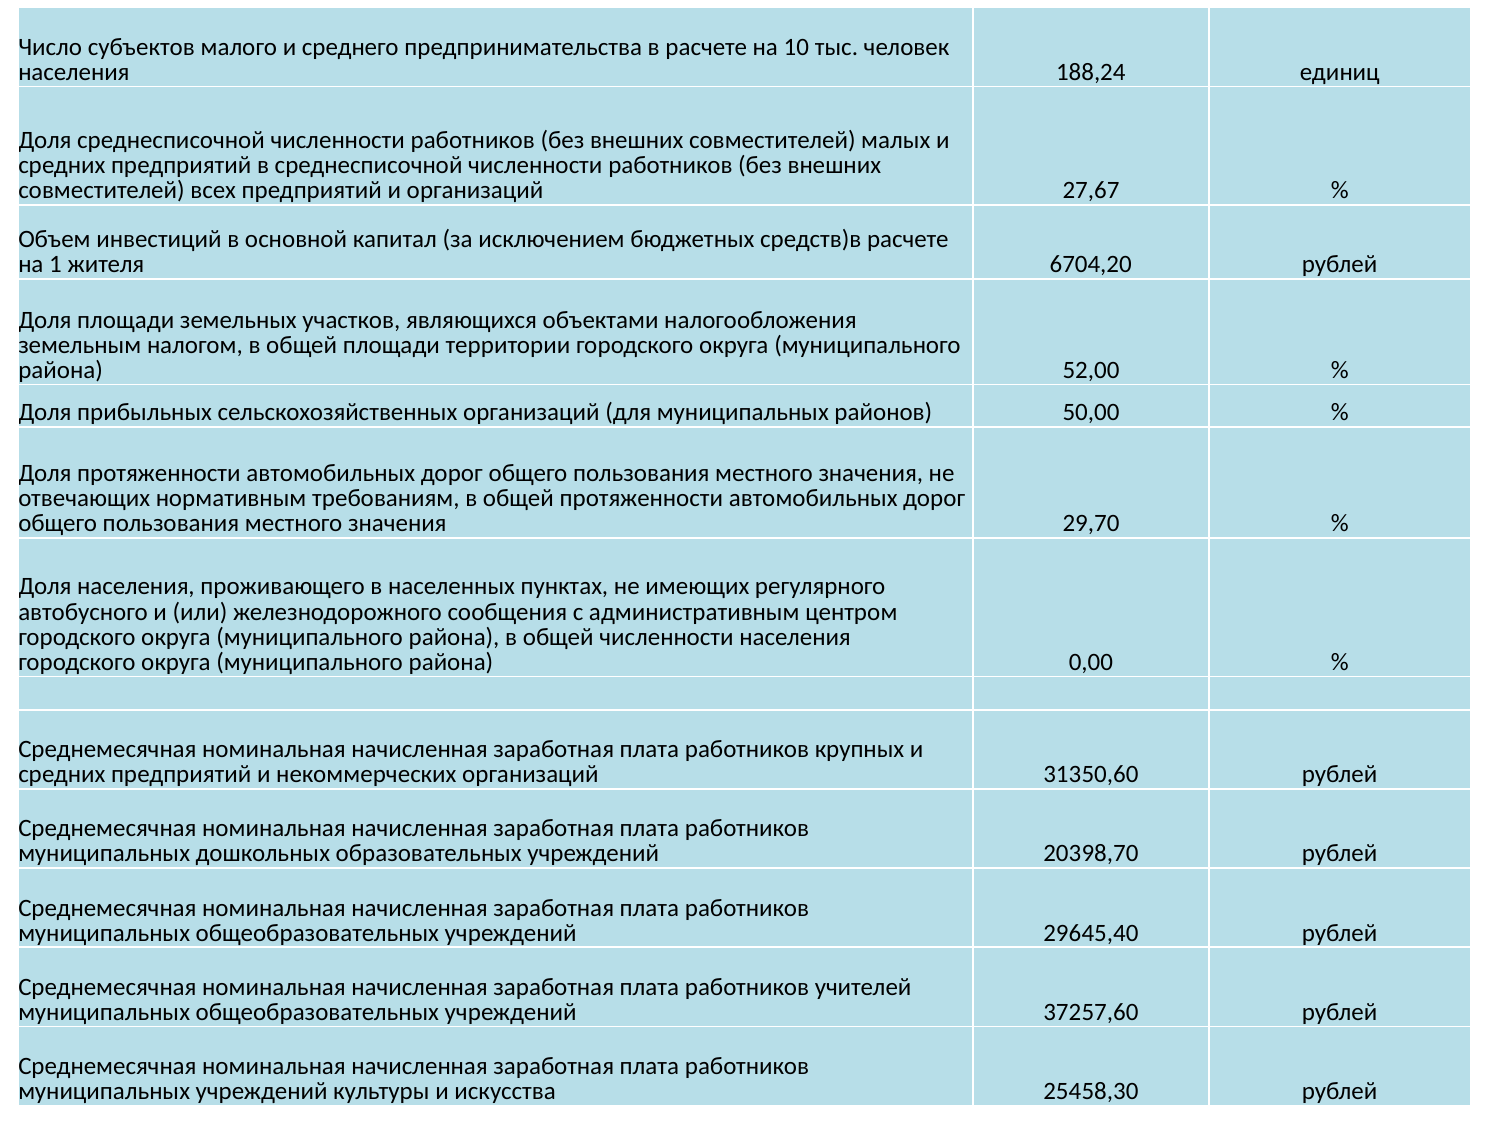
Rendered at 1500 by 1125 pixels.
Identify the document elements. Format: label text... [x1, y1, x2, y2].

table_cell Доля протяженности автомобильных дорог общего пользования местного значения, не отвечающих нормативным требованиям, в общей протяженности автомобильных дорог общего пользования местного значения [19, 428, 972, 537]
table_cell % [1210, 539, 1470, 676]
table_cell Доля населения, проживающего в населенных пунктах, не имеющих регулярного автобусного и (или) железнодорожного сообщения с административным центром городского округа (муниципального района), в общей численности населения городского округа (муниципального района) [19, 539, 972, 676]
table_cell рублей [1210, 790, 1470, 867]
table_cell % [1210, 87, 1470, 204]
table_cell Среднемесячная номинальная начисленная заработная плата работников муниципальных общеобразовательных учреждений [19, 869, 972, 946]
table_cell 20398,70 [974, 790, 1208, 867]
table_cell 37257,60 [974, 948, 1208, 1026]
table_cell 29,70 [974, 428, 1208, 537]
table_cell 52,00 [974, 280, 1208, 384]
table_cell Доля площади земельных участков, являющихся объектами налогообложения земельным налогом, в общей площади территории городского округа (муниципального района) [19, 280, 972, 384]
table_cell 0,00 [974, 539, 1208, 676]
table_cell рублей [1210, 711, 1470, 788]
table_cell Объем инвестиций в основной капитал (за исключением бюджетных средств)в расчете на 1 жителя [19, 206, 972, 278]
table_cell [1210, 677, 1470, 709]
table_cell Доля среднесписочной численности работников (без внешних совместителей) малых и средних предприятий в среднесписочной численности работников (без внешних совместителей) всех предприятий и организаций [19, 87, 972, 204]
table_cell Среднемесячная номинальная начисленная заработная плата работников крупных и средних предприятий и некоммерческих организаций [19, 711, 972, 788]
table_cell рублей [1210, 869, 1470, 946]
table_cell [974, 677, 1208, 709]
table_cell 27,67 [974, 87, 1208, 204]
table_cell 31350,60 [974, 711, 1208, 788]
table_cell рублей [1210, 1027, 1470, 1105]
table_cell % [1210, 385, 1470, 426]
table_cell 50,00 [974, 385, 1208, 426]
table_cell 6704,20 [974, 206, 1208, 278]
table_header единиц [1210, 8, 1470, 86]
table_header 188,24 [974, 8, 1208, 86]
table_cell % [1210, 428, 1470, 537]
table_cell рублей [1210, 948, 1470, 1026]
table_cell Среднемесячная номинальная начисленная заработная плата работников учителей муниципальных общеобразовательных учреждений [19, 948, 972, 1026]
table_cell % [1210, 280, 1470, 384]
table_cell Среднемесячная номинальная начисленная заработная плата работников муниципальных дошкольных образовательных учреждений [19, 790, 972, 867]
table_cell 25458,30 [974, 1027, 1208, 1105]
table_cell Доля прибыльных сельскохозяйственных организаций (для муниципальных районов) [19, 385, 972, 426]
table_cell [19, 677, 972, 709]
table_header Число субъектов малого и среднего предпринимательства в расчете на 10 тыс. человек населения [19, 8, 972, 86]
table_cell Среднемесячная номинальная начисленная заработная плата работников муниципальных учреждений культуры и искусства [19, 1027, 972, 1105]
table_cell рублей [1210, 206, 1470, 278]
table_cell 29645,40 [974, 869, 1208, 946]
